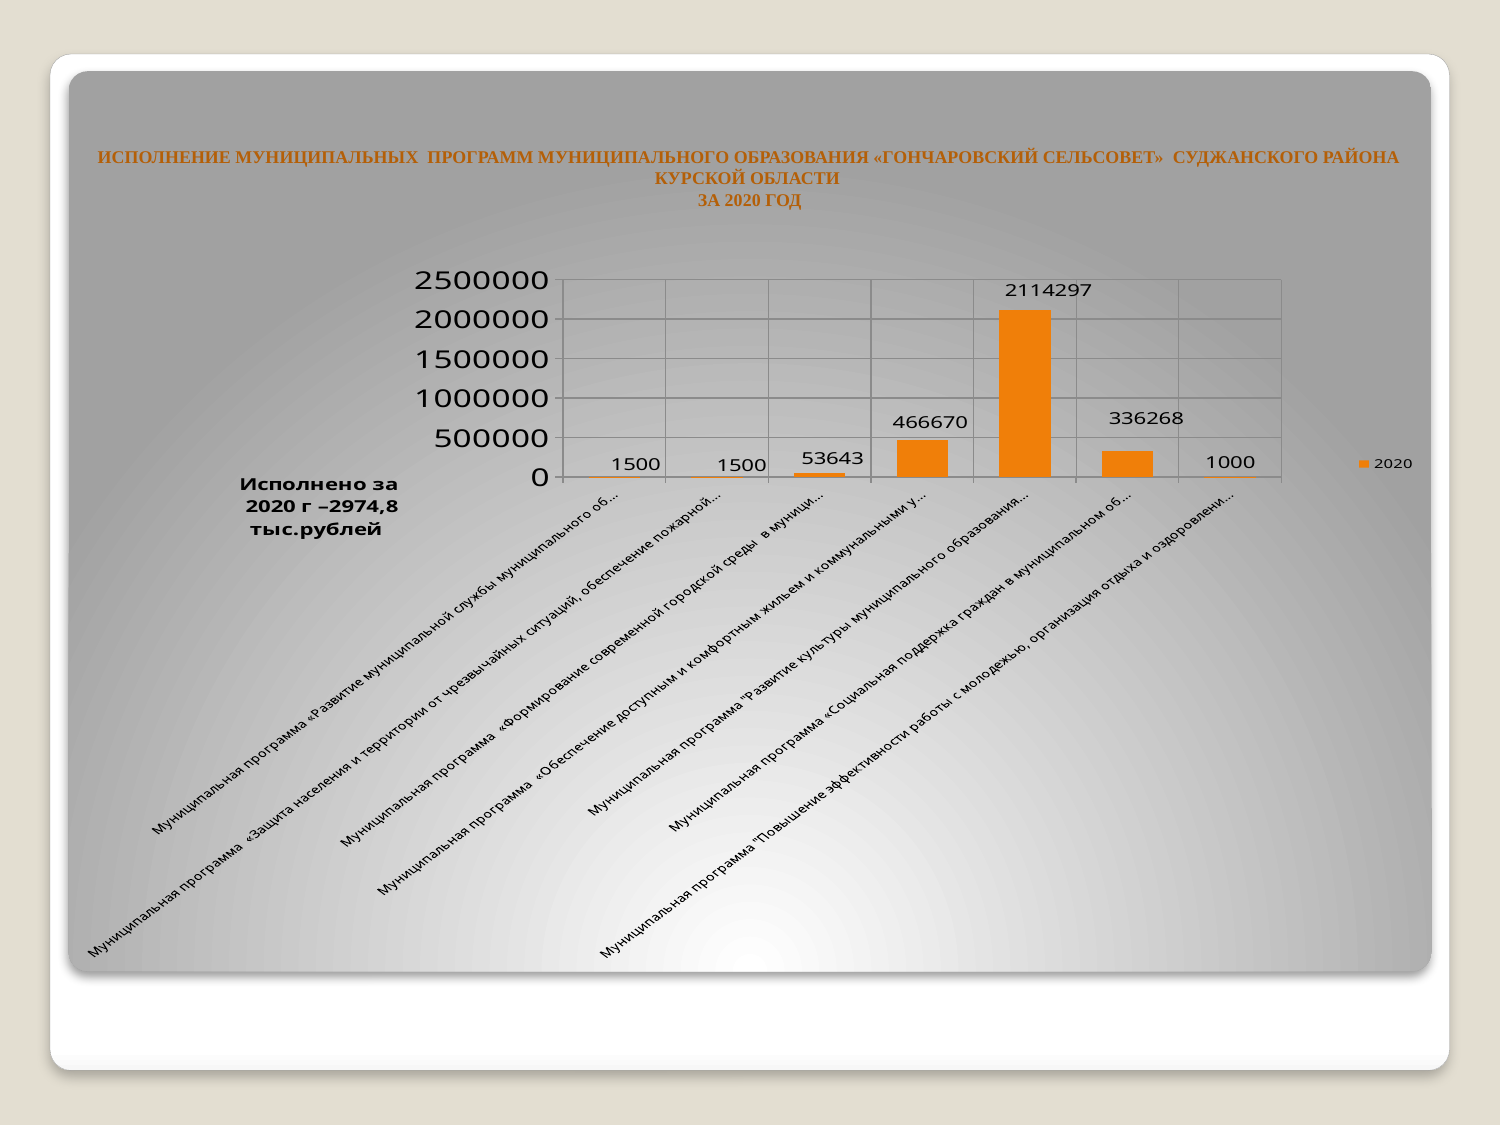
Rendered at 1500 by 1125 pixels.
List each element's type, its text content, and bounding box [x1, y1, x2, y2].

title Исполнение муниципальных программ муниципального образования «Гончаровский сельсовет» суджанского района курской области за 2020 год [75, 93, 1425, 228]
chart [81, 105, 1459, 1102]
